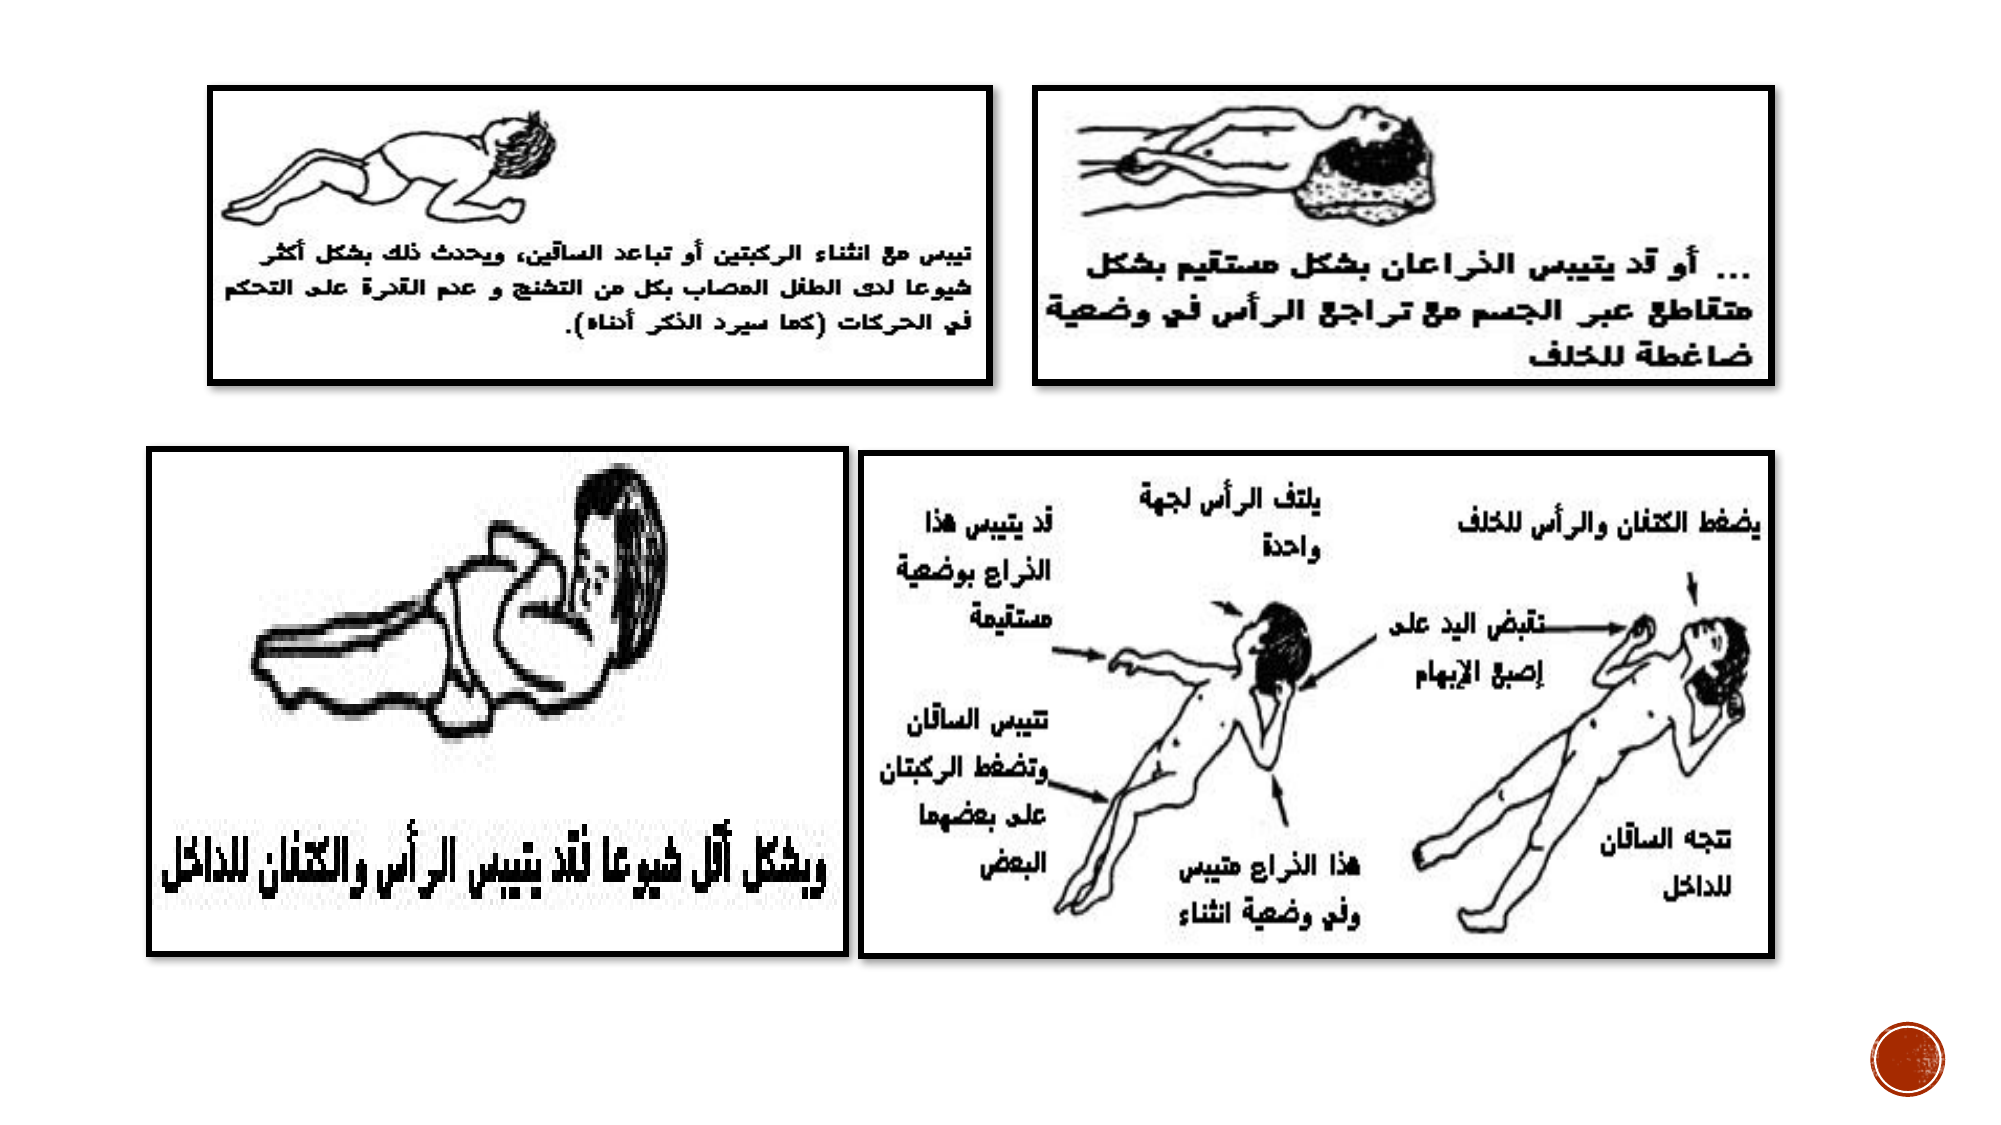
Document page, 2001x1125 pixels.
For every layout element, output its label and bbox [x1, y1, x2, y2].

picture [213, 91, 988, 380]
list [867, 459, 1767, 952]
picture [152, 452, 844, 952]
picture [1038, 91, 1769, 380]
